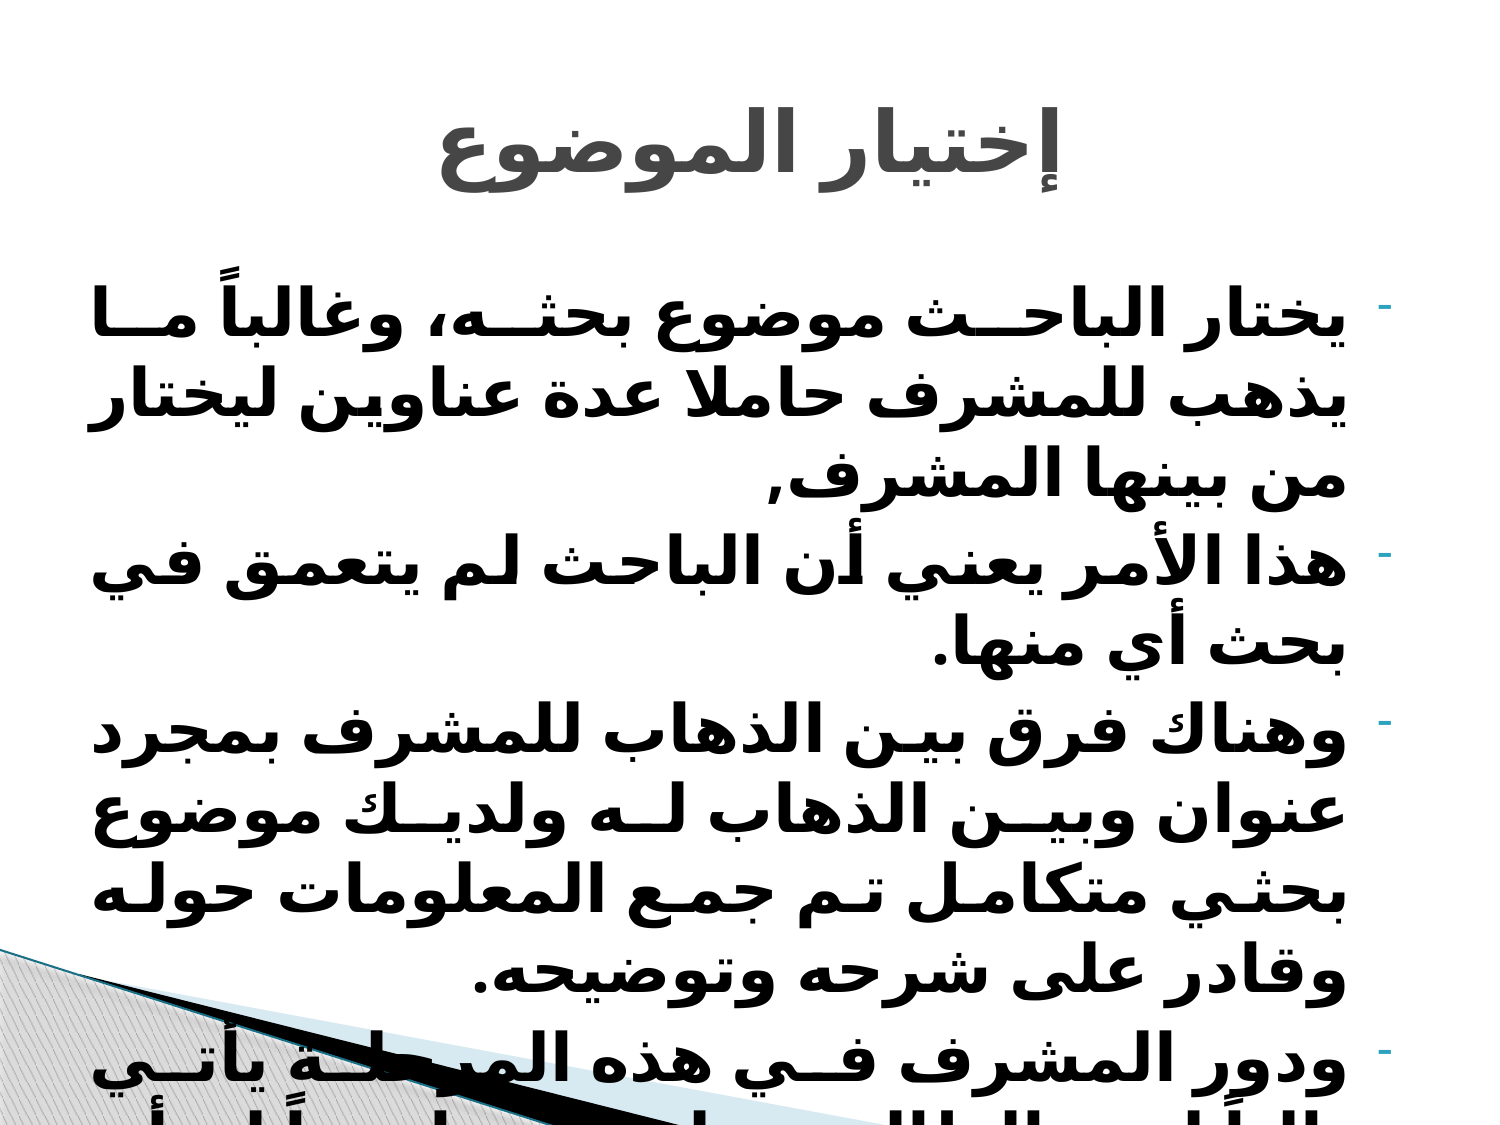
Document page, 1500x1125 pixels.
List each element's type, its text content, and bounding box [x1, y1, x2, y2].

title إختيار الموضوع [75, 45, 1425, 233]
list يختار الباحث موضوع بحثه، وغالباً ما يذهب للمشرف حاملا عدة عناوين ليختار من بينها المشرف, هذا الأمر يعني أن الباحث لم يتعمق في بحث أي منها. وهناك فرق بين الذهاب للمشرف بمجرد عنوان وبين الذهاب له ولديك موضوع بحثي متكامل تم جمع المعلومات حوله وقادر على شرحه وتوضيحه. ودور المشرف في هذه المرحلة يأتي تالياً لدور الطالب، وليس معاصراً له أو سابقاً عليه. لابد من الاهتمام بهذه المرحلة واعطائها العناية الواجبة من الباحث. [75, 262, 1425, 1055]
